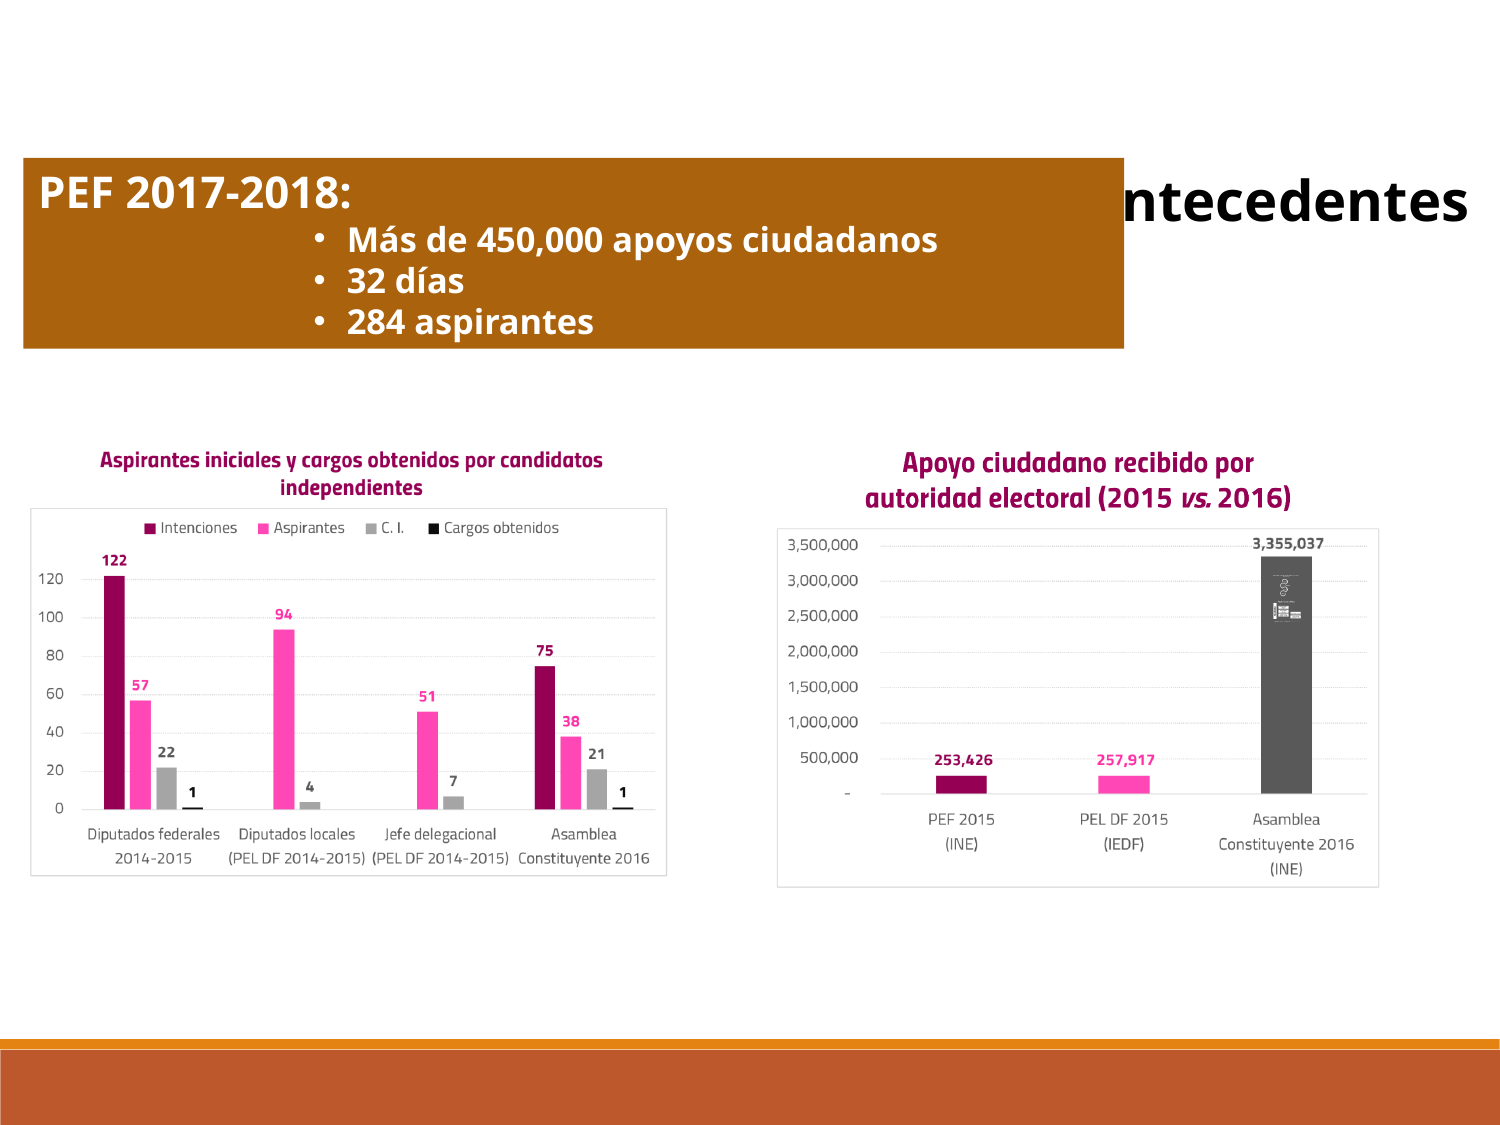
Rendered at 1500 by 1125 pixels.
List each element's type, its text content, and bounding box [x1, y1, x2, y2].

text_box Antecedentes [1125, 157, 1485, 240]
picture [22, 421, 692, 907]
text_box PEF 2017-2018: Más de 450,000 apoyos ciudadanos 32 días 284 aspirantes [23, 157, 1125, 349]
picture [763, 398, 1420, 907]
